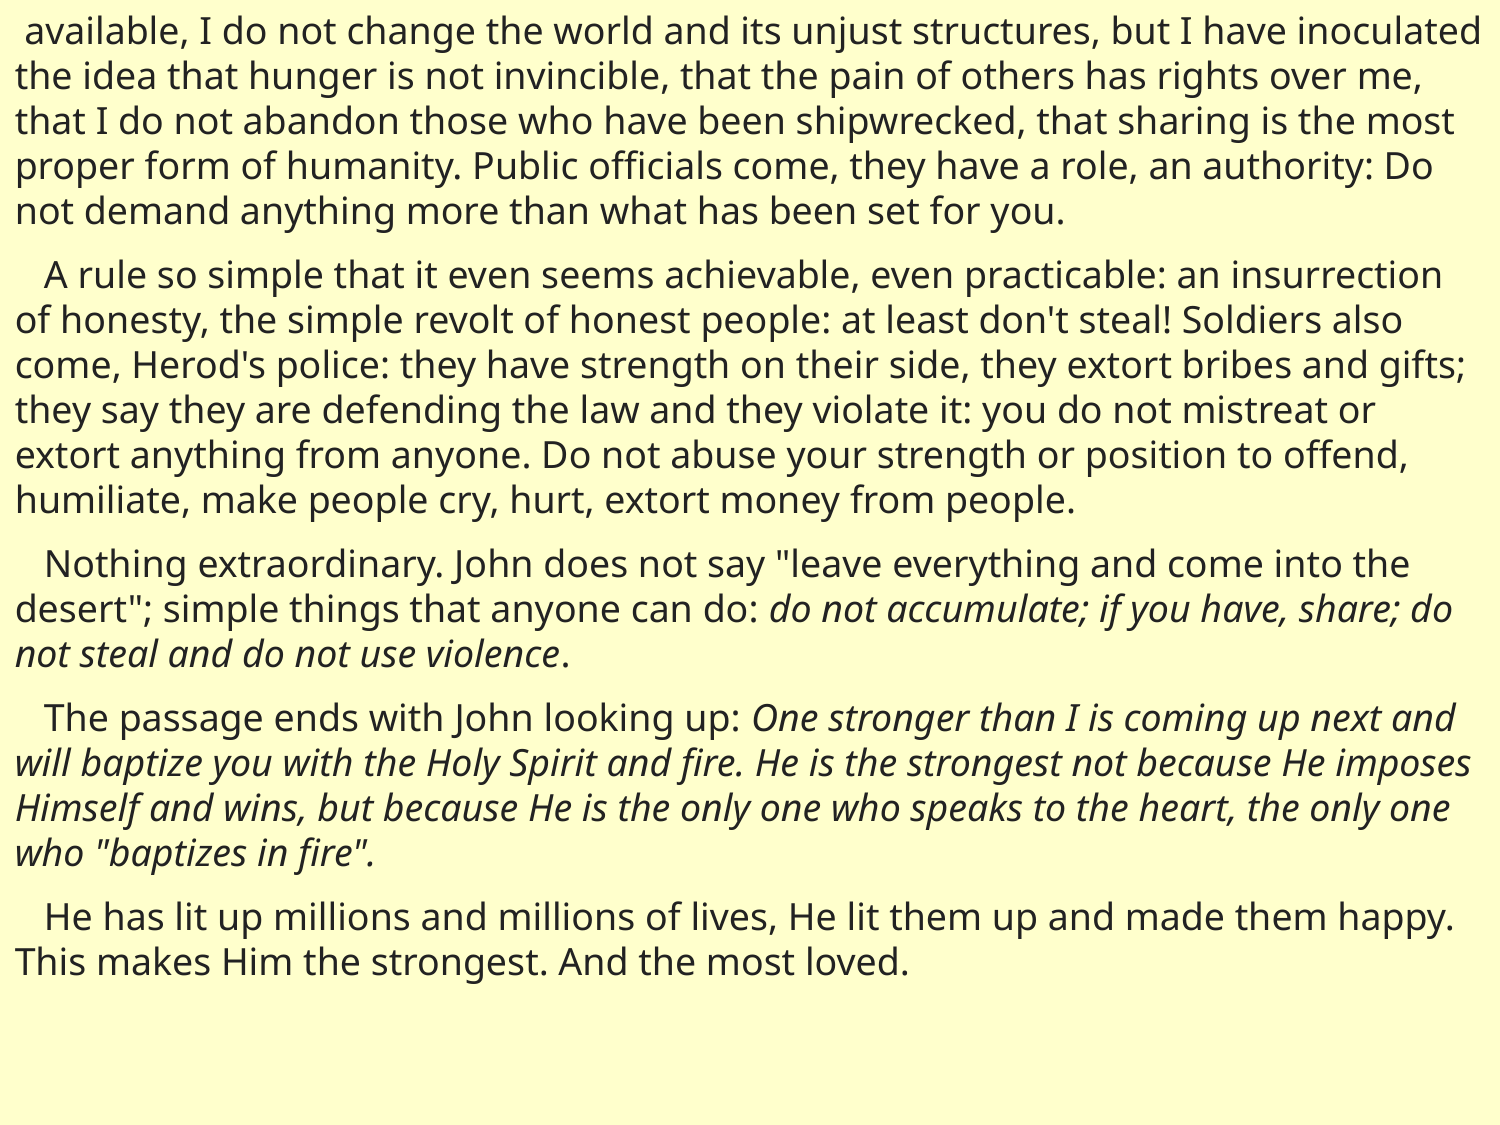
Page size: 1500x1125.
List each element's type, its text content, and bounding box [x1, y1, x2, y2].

text_box available, I do not change the world and its unjust structures, but I have inoculated the idea that hunger is not invincible, that the pain of others has rights over me, that I do not abandon those who have been shipwrecked, that sharing is the most proper form of humanity. Public officials come, they have a role, an authority: Do not demand anything more than what has been set for you. A rule so simple that it even seems achievable, even practicable: an insurrection of honesty, the simple revolt of honest people: at least don't steal! Soldiers also come, Herod's police: they have strength on their side, they extort bribes and gifts; they say they are defending the law and they violate it: you do not mistreat or extort anything from anyone. Do not abuse your strength or position to offend, humiliate, make people cry, hurt, extort money from people. Nothing extraordinary. John does not say "leave everything and come into the desert"; simple things that anyone can do: do not accumulate; if you have, share; do not steal and do not use violence. The passage ends with John looking up: One stronger than I is coming up next and will baptize you with the Holy Spirit and fire. He is the strongest not because He imposes Himself and wins, but because He is the only one who speaks to the heart, the only one who "baptizes in fire". He has lit up millions and millions of lives, He lit them up and made them happy. This makes Him the strongest. And the most loved. [0, 0, 1500, 1054]
